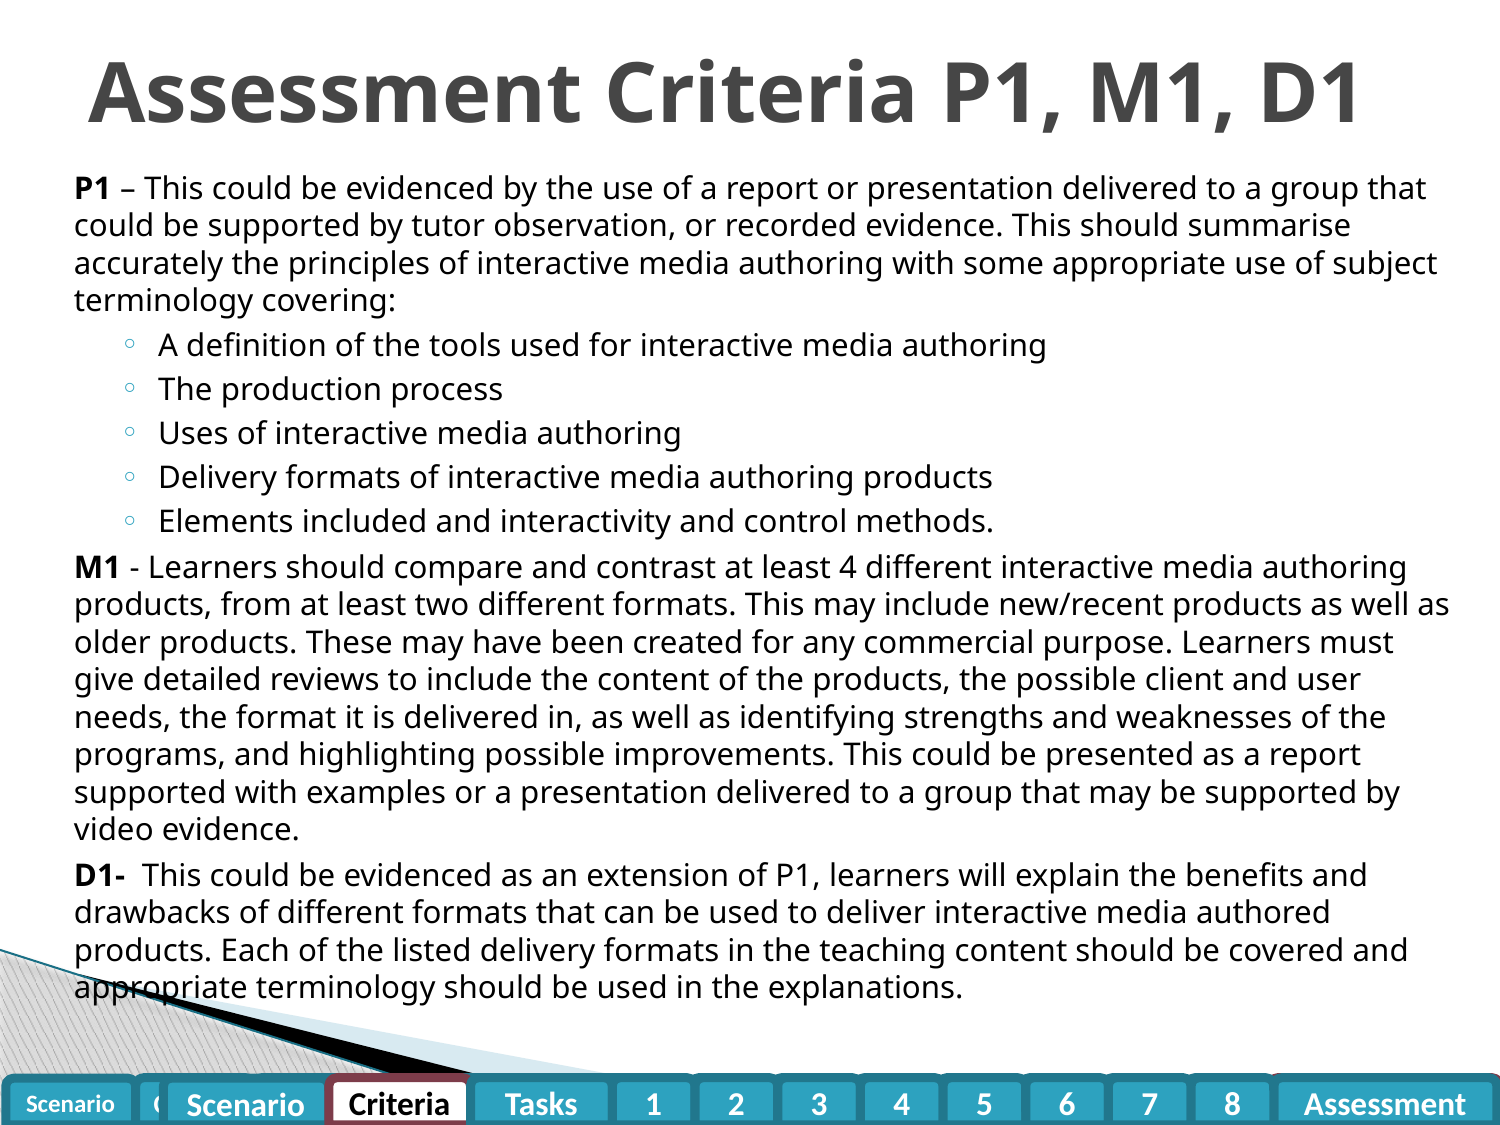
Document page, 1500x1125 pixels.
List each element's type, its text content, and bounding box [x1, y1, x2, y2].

title Assessment Criteria P1, M1, D1 [73, 19, 1424, 159]
text_box Assessment [1274, 1073, 1500, 1125]
text_box 6 [1021, 1073, 1108, 1125]
text_box 5 [938, 1073, 1026, 1125]
text_box Scenario [158, 1073, 328, 1125]
text_box 8 [1186, 1073, 1279, 1125]
text_box 3 [773, 1073, 860, 1125]
text_box Tasks [466, 1073, 612, 1125]
text_box 1 [607, 1073, 695, 1125]
text_box 4 [855, 1073, 943, 1125]
list P1 – This could be evidenced by the use of a report or presentation delivered to a group that could be supported by tutor observation, or recorded evidence. This should summarise accurately the principles of interactive media authoring with some appropriate use of subject terminology covering: A definition of the tools used for interactive media authoring The production process Uses of interactive media authoring Delivery formats of interactive media authoring products Elements included and interactivity and control methods. M1 - Learners should compare and contrast at least 4 different interactive media authoring products, from at least two different formats. This may include new/recent products as well as older products. These may have been created for any commercial purpose. Learners must give detailed reviews to include the content of the products, the possible client and user needs, the format it is delivered in, as well as identifying strengths and weaknesses of the programs, and highlighting possible improvements. This could be presented as a report supported with examples or a presentation delivered to a group that may be supported by video evidence. D1- This could be evidenced as an extension of P1, learners will explain the benefits and drawbacks of different formats that can be used to deliver interactive media authored products. Each of the listed delivery formats in the teaching content should be covered and appropriate terminology should be used in the explanations. [41, 160, 1471, 1047]
text_box 7 [1103, 1073, 1191, 1125]
text_box 2 [690, 1073, 778, 1125]
text_box Criteria [324, 1073, 470, 1125]
